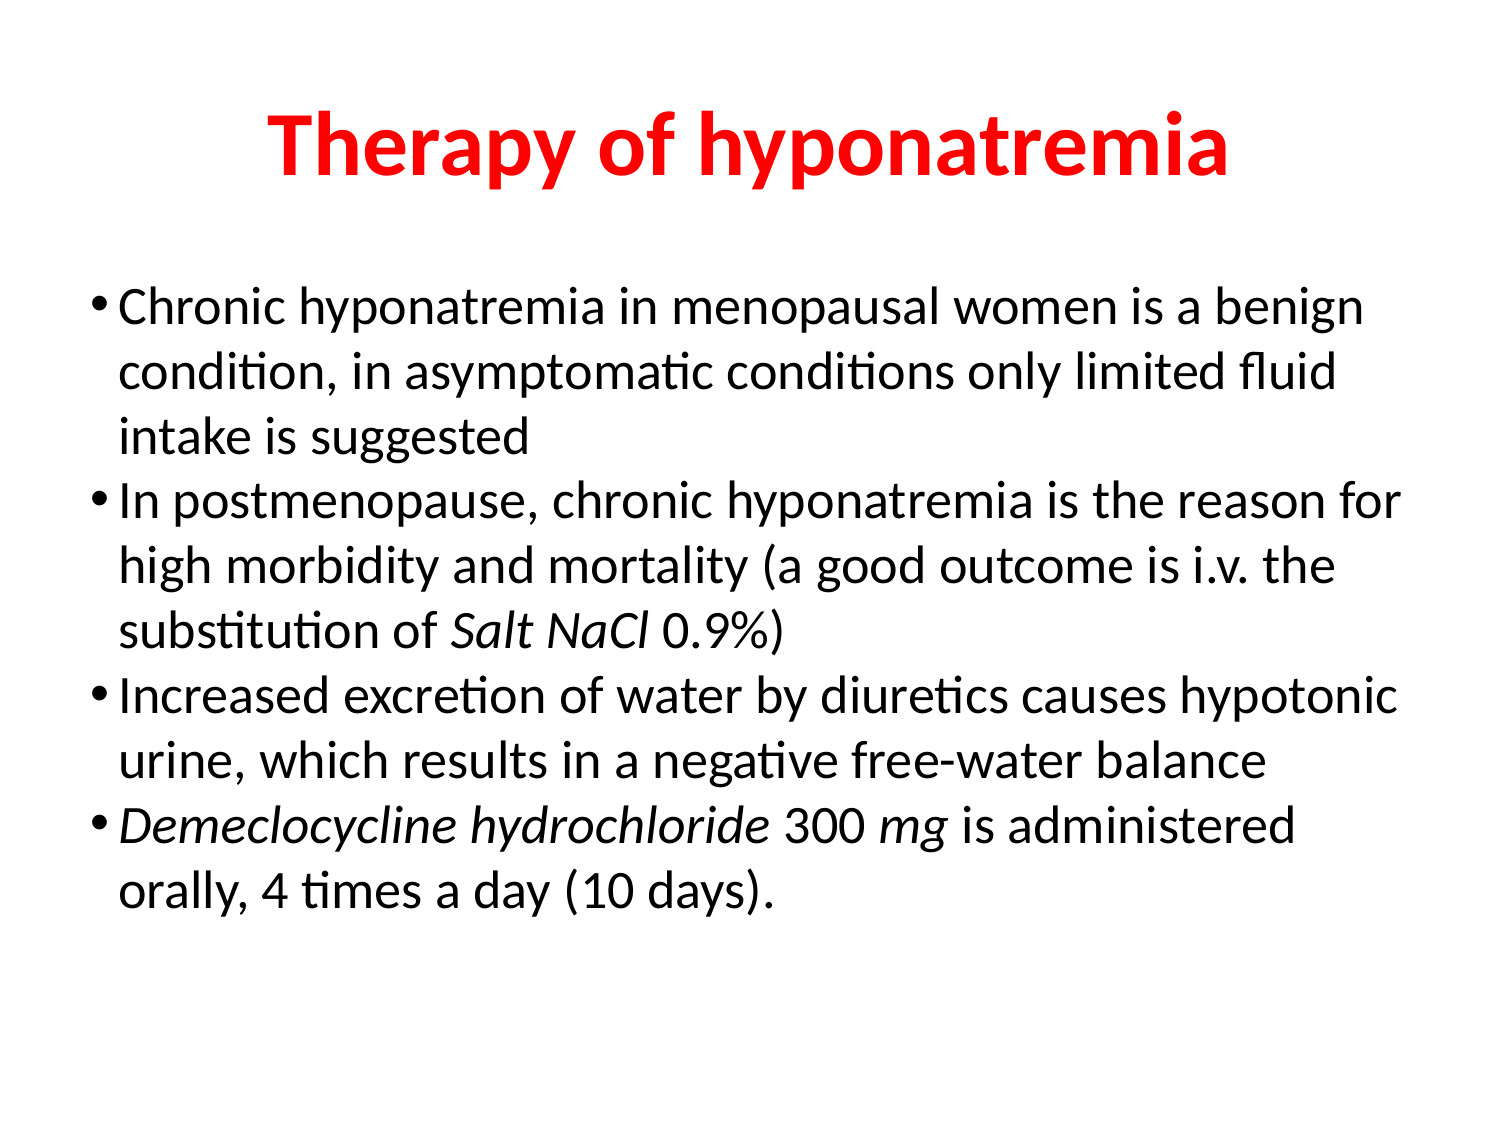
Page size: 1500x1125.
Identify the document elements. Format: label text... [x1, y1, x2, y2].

list Chronic hyponatremia in menopausal women is a benign condition, in asymptomatic conditions only limited fluid intake is suggested In postmenopause, chronic hyponatremia is the reason for high morbidity and mortality (a good outcome is i.v. the substitution of Salt NaCl 0.9%) Increased excretion of water by diuretics causes hypotonic urine, which results in a negative free-water balance Demeclocycline hydrochloride 300 mg is administered orally, 4 times a day (10 days). [75, 262, 1425, 1067]
title Therapy of hyponatremia [75, 45, 1425, 233]
